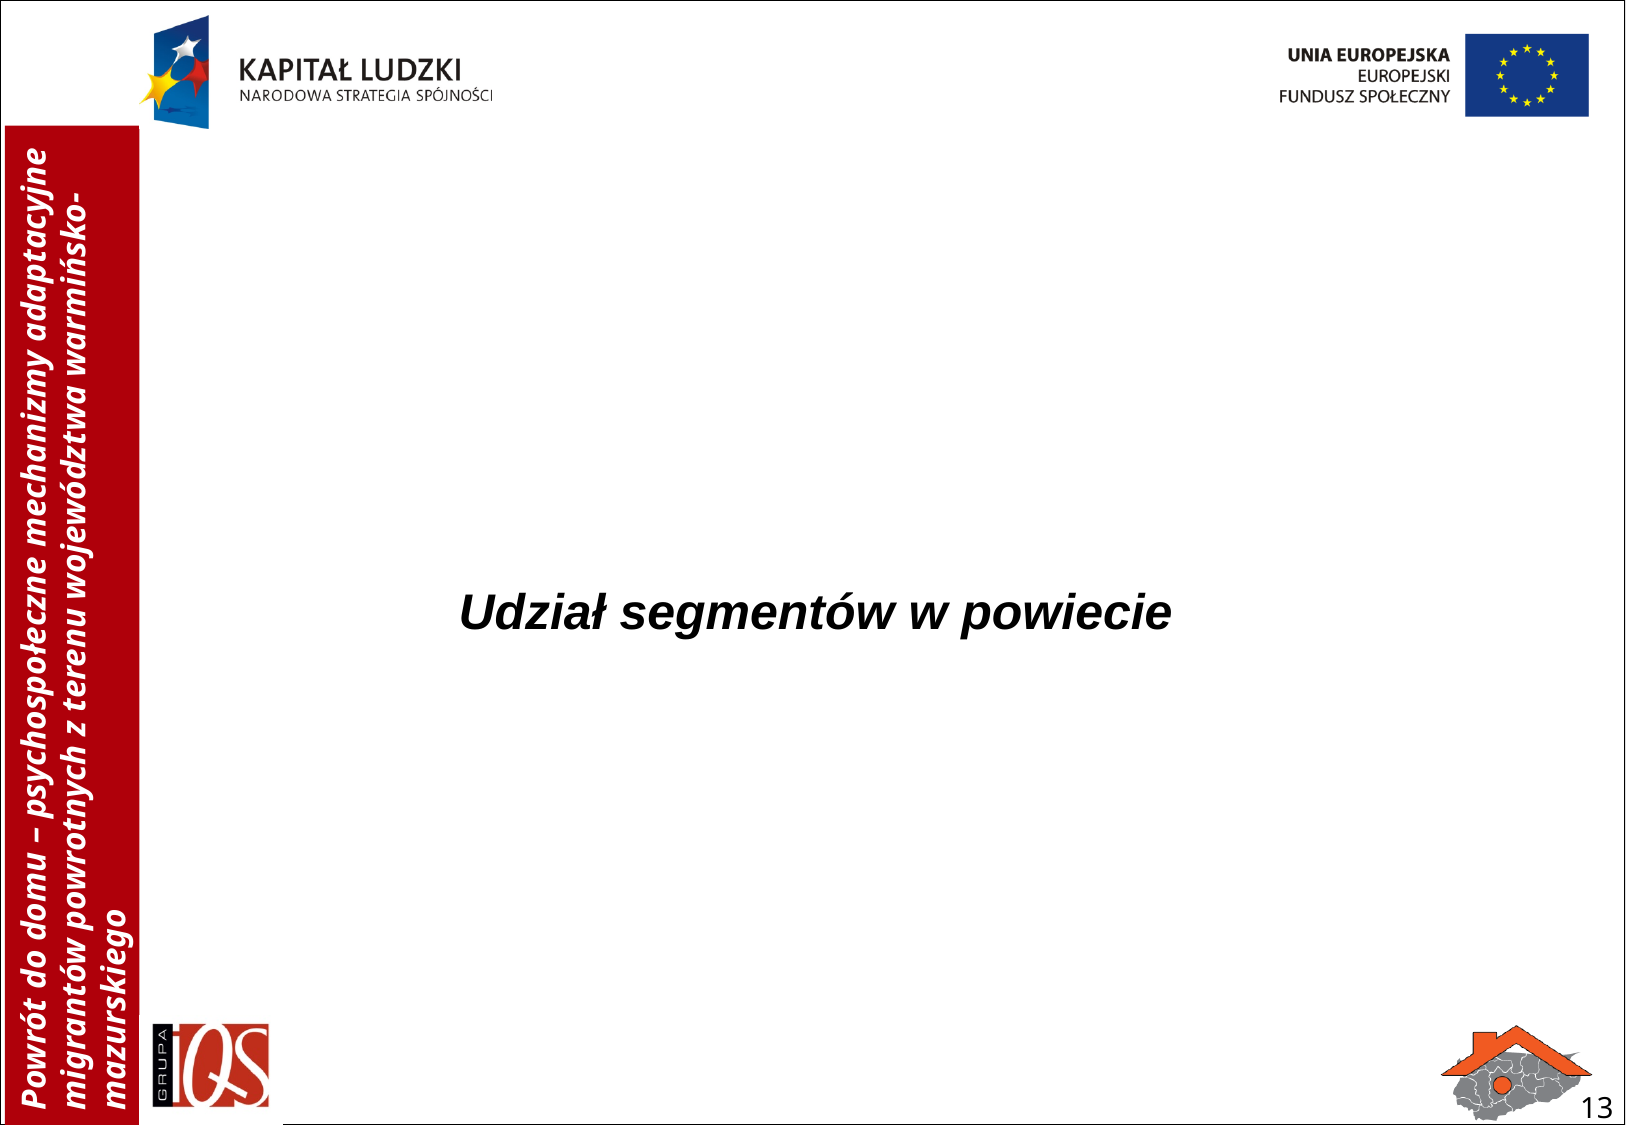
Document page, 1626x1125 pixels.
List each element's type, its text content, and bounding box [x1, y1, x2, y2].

slide_number 13 [1249, 1082, 1625, 1125]
picture [139, 1015, 283, 1125]
text_box Udział segmentów w powiecie [210, 538, 1498, 654]
picture [1250, 7, 1617, 143]
picture [139, 15, 492, 129]
picture [1438, 1023, 1594, 1082]
